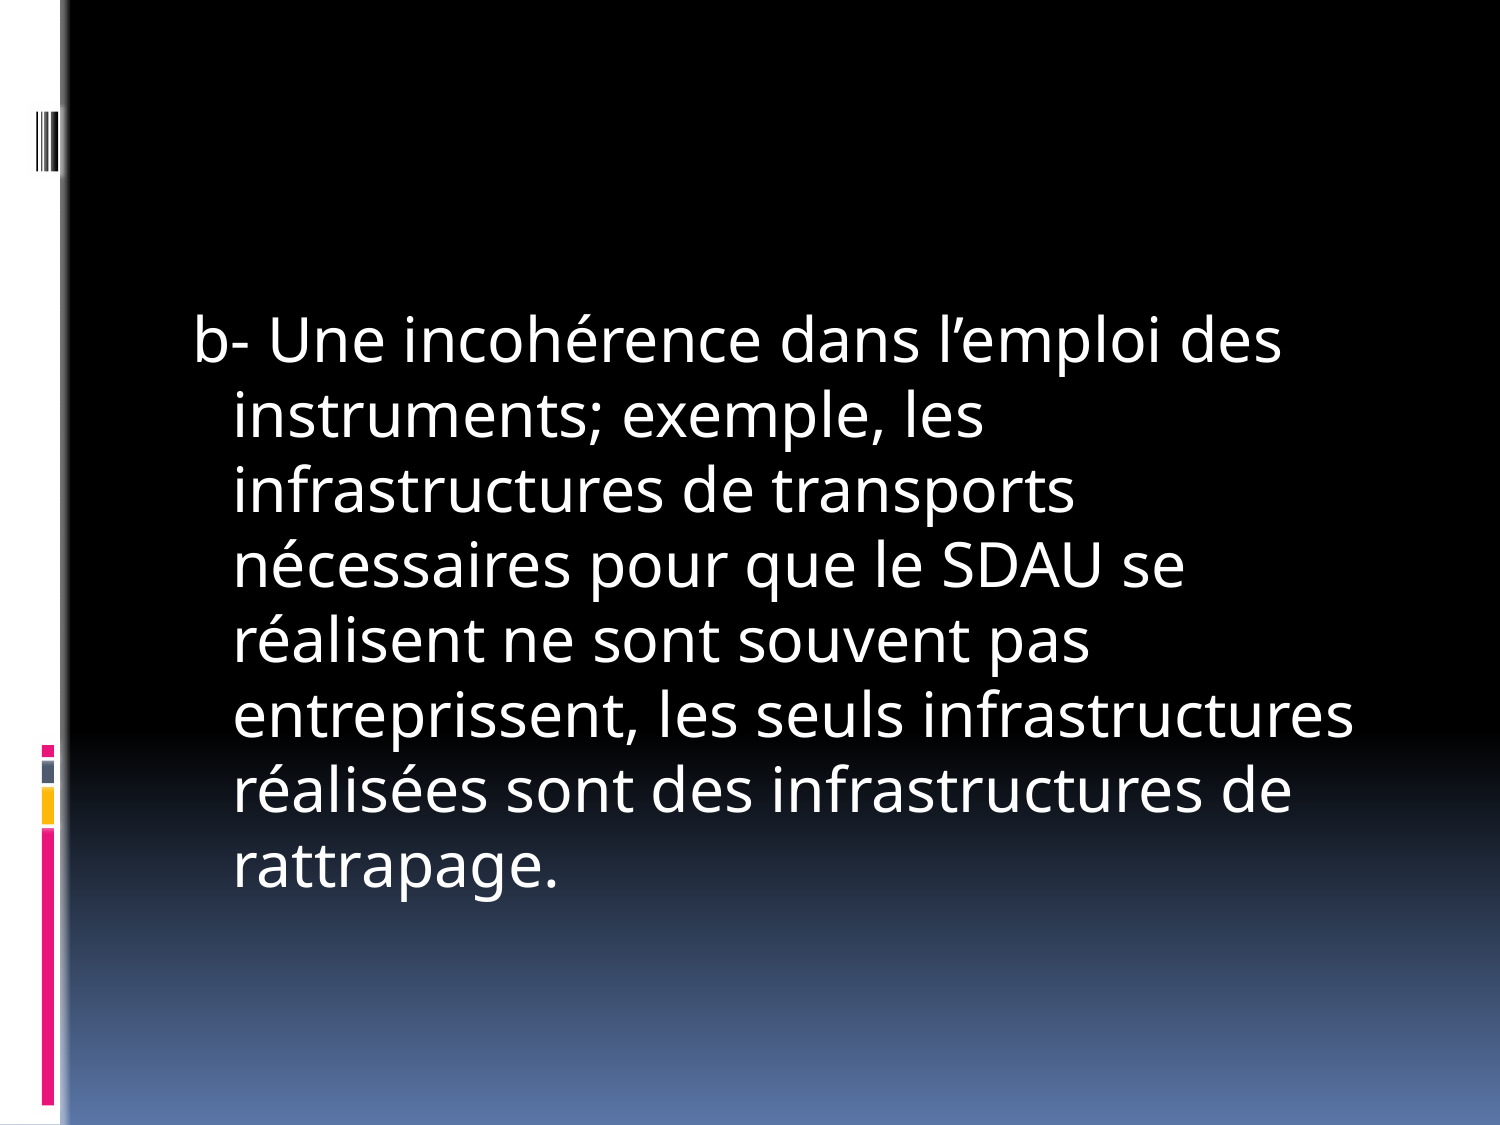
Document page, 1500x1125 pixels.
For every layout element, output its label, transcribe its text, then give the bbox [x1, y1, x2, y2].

list b- Une incohérence dans l’emploi des instruments; exemple, les infrastructures de transports nécessaires pour que le SDAU se réalisent ne sont souvent pas entreprissent, les seuls infrastructures réalisées sont des infrastructures de rattrapage. [150, 292, 1425, 1043]
